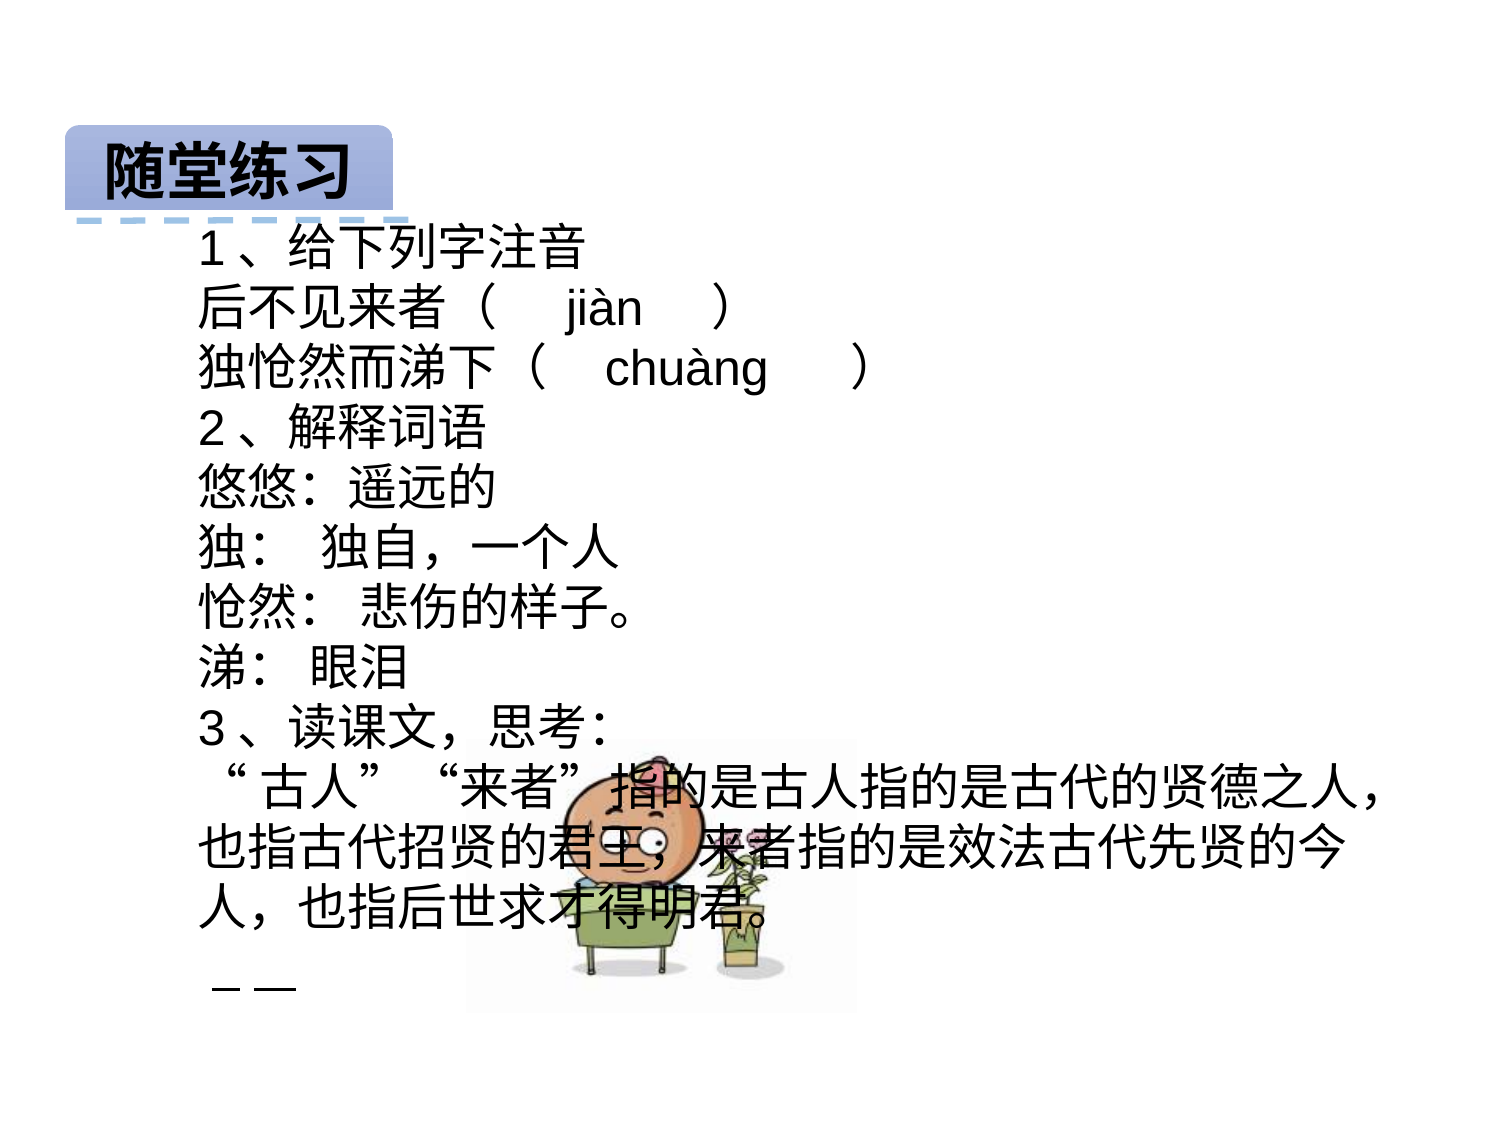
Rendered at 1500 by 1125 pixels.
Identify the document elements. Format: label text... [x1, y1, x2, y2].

picture [466, 739, 857, 1013]
text_box 随堂练习 [64, 124, 394, 211]
text_box 1、给下列字注音 后不见来者（ jiàn ） 独怆然而涕下（ chuàng ） 2、解释词语 悠悠：遥远的 独： 独自，一个人 怆然： 悲伤的样子。 涕： 眼泪 3、读课文，思考： “古人”“来者”指的是古人指的是古代的贤德之人，也指古代招贤的君王，来者指的是效法古代先贤的今人，也指后世求才得明君。 [183, 207, 1412, 1003]
